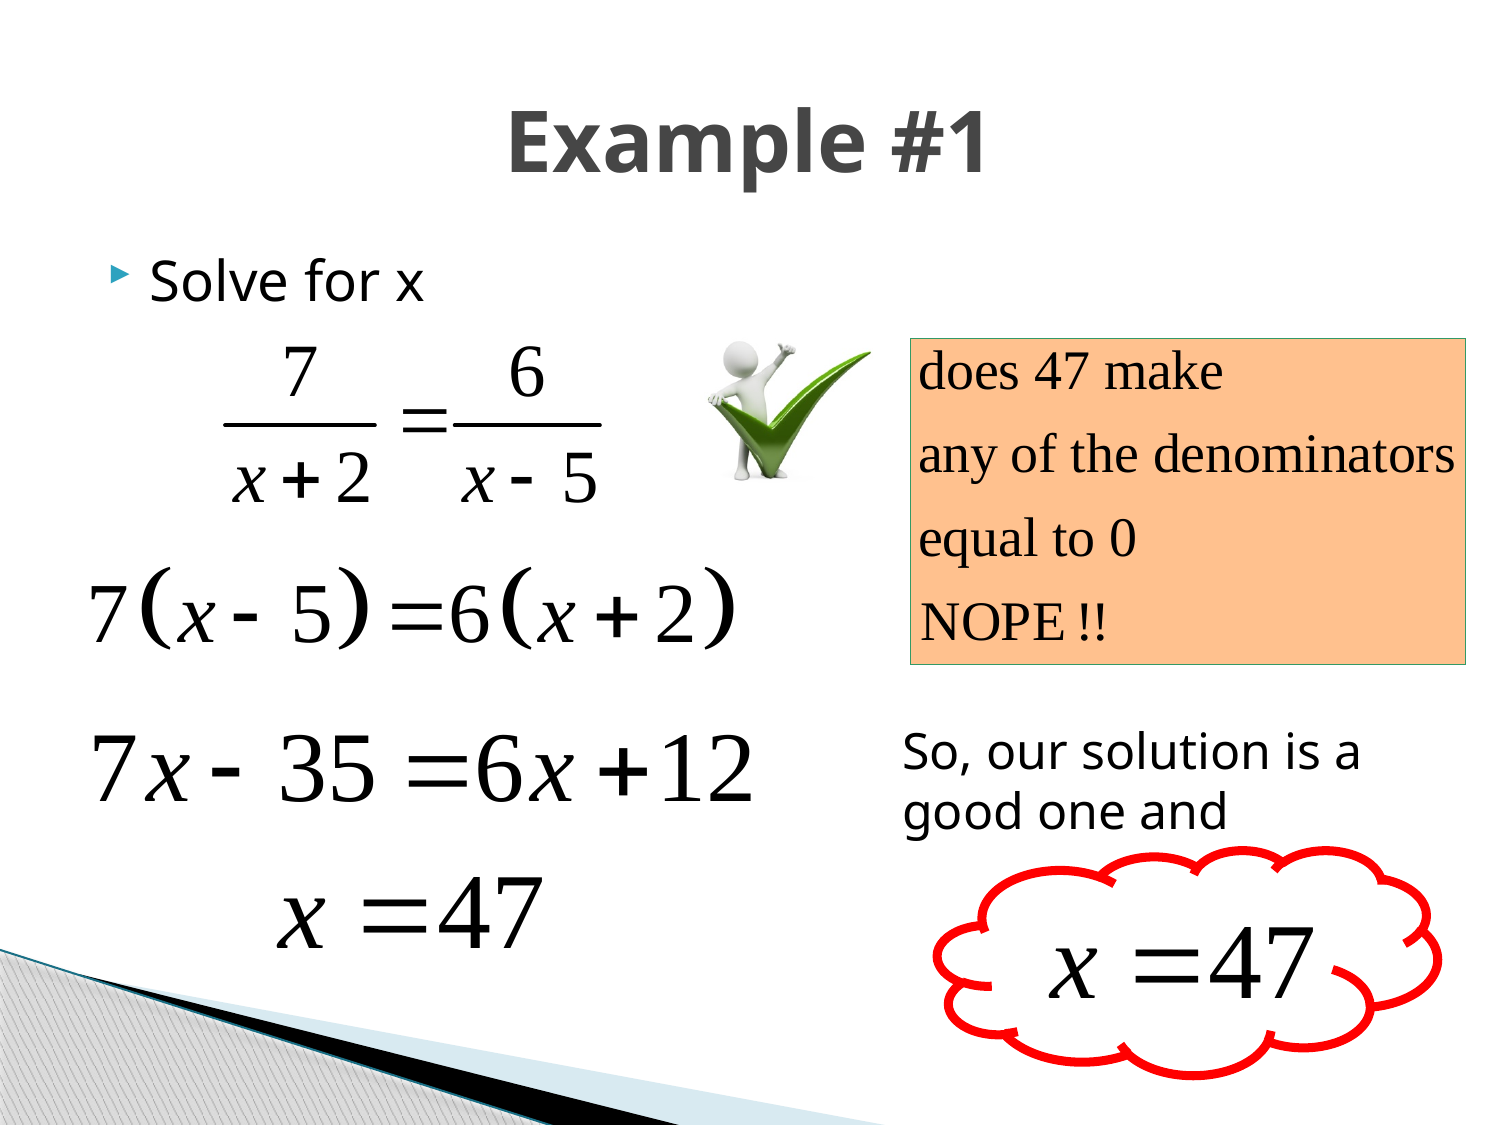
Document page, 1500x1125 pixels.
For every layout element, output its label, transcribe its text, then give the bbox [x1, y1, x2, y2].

list Solve for x [75, 237, 1425, 980]
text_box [74, 549, 746, 693]
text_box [74, 708, 777, 827]
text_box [1028, 899, 1336, 1027]
text_box So, our solution is a good one and [887, 712, 1388, 848]
title Example #1 [75, 45, 1425, 233]
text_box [256, 849, 564, 977]
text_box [910, 338, 1466, 665]
text_box [932, 848, 1443, 1081]
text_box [212, 324, 613, 520]
picture [687, 337, 876, 488]
